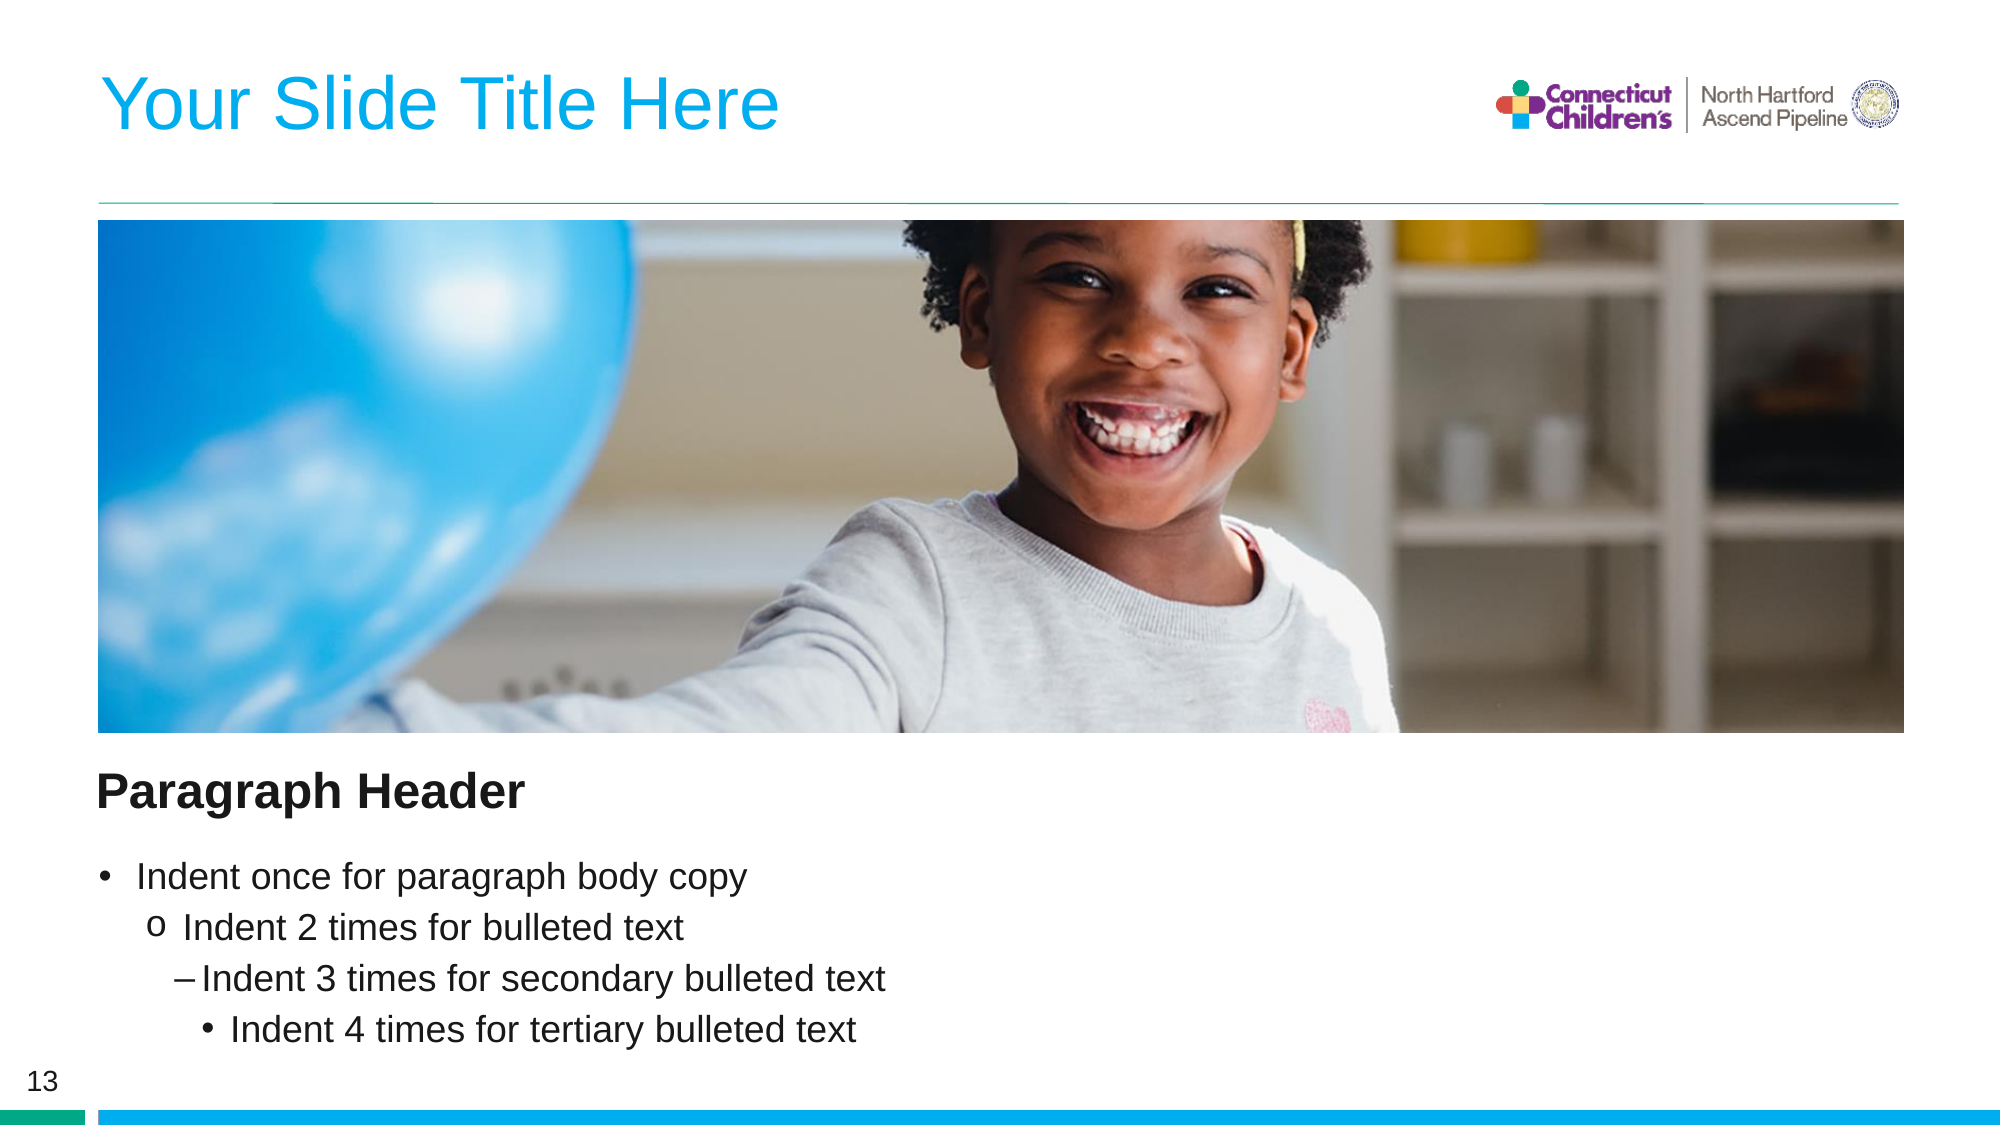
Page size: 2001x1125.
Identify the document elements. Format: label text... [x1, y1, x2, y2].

picture [98, 220, 1904, 733]
picture [1498, 77, 1899, 133]
title Your Slide Title Here [98, 23, 1498, 187]
picture [98, 220, 242, 481]
list Paragraph Header [95, 757, 1904, 825]
list Indent once for paragraph body copy Indent 2 times for bulleted text Indent 3 times for secondary bulleted text Indent 4 times for tertiary bulleted text [98, 849, 1904, 1068]
slide_number 13 [0, 1050, 85, 1110]
